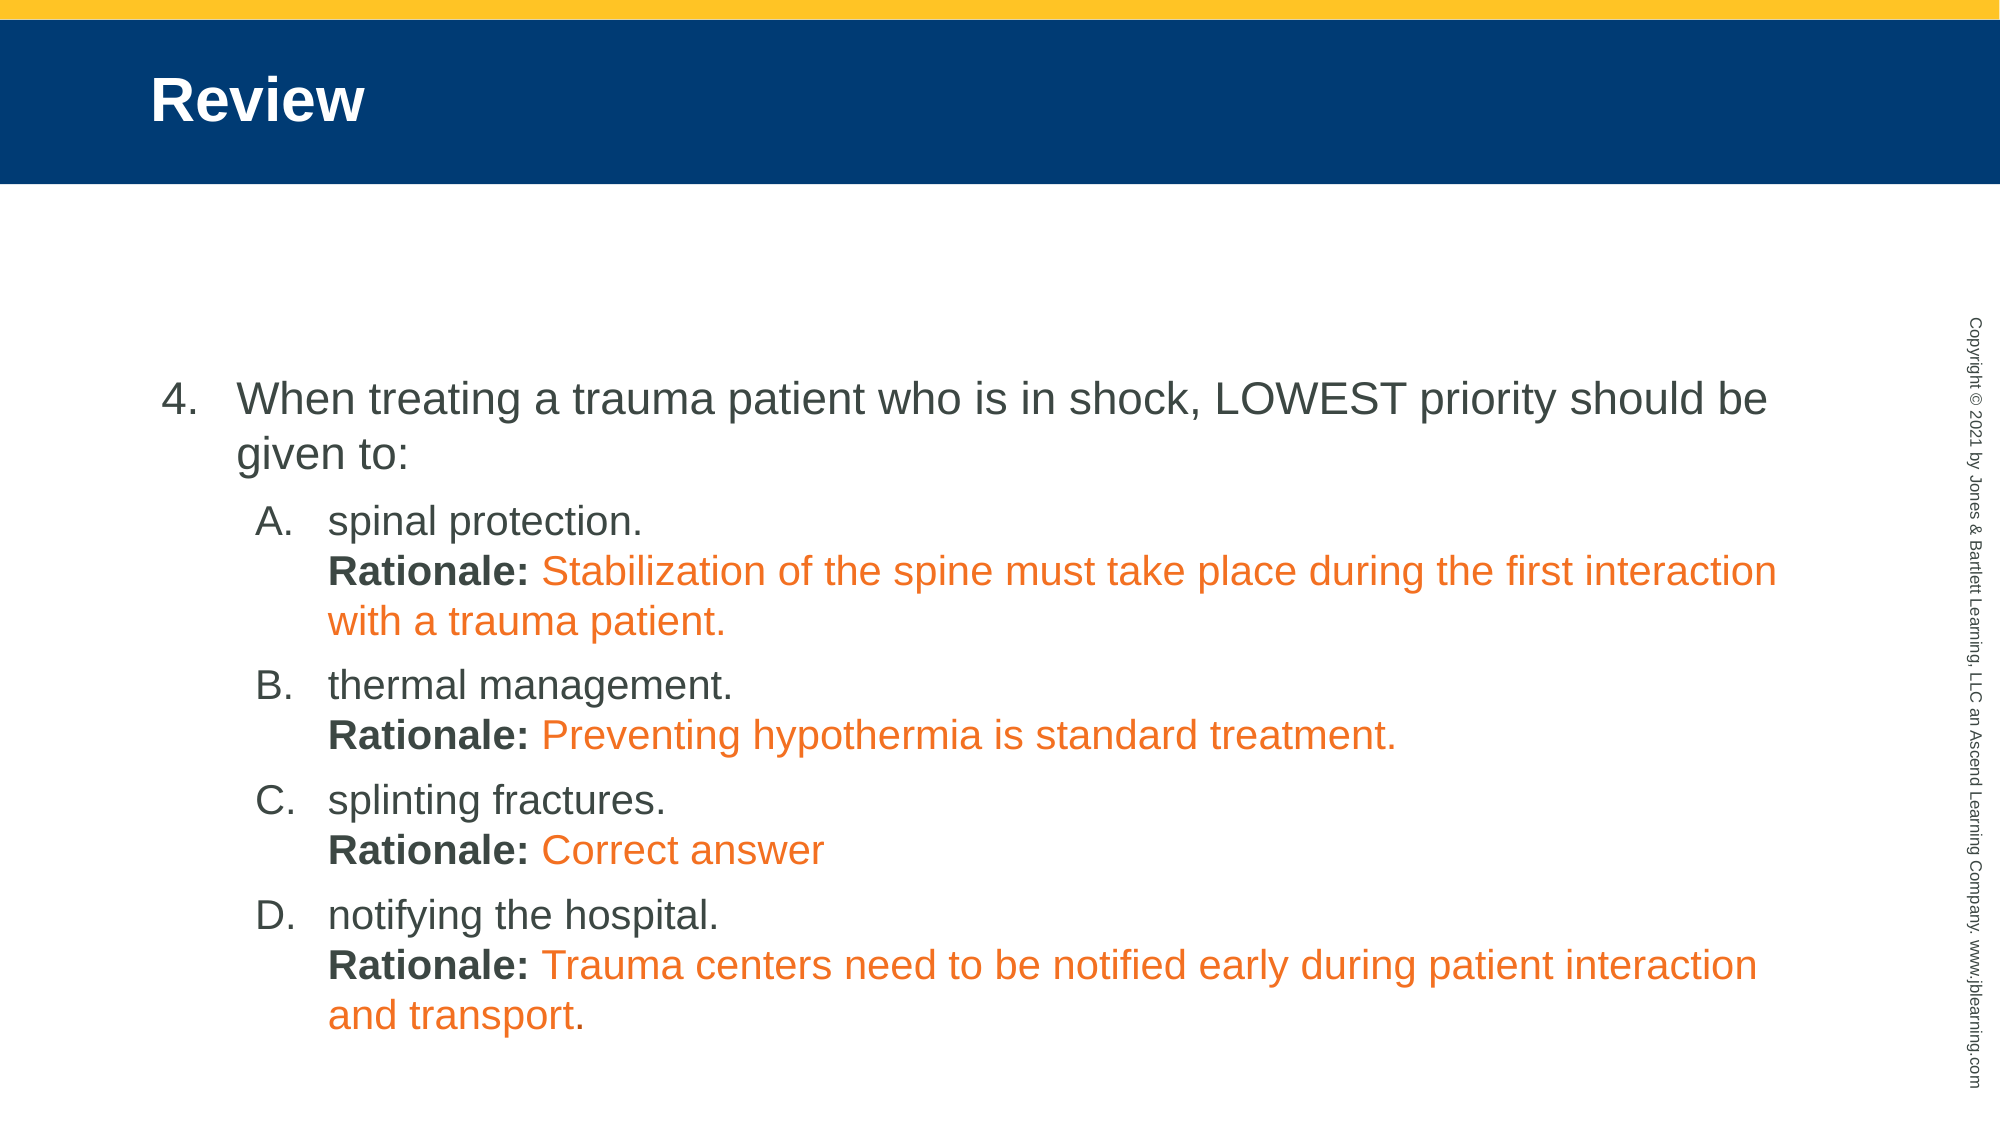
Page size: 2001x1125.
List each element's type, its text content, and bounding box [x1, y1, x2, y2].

list When treating a trauma patient who is in shock, LOWEST priority should be given to: spinal protection. Rationale: Stabilization of the spine must take place during the first interaction with a trauma patient. thermal management. Rationale: Preventing hypothermia is standard treatment. splinting fractures. Rationale: Correct answer notifying the hospital. Rationale: Trauma centers need to be notified early during patient interaction and transport. [146, 361, 1859, 1016]
title Review [0, 19, 2000, 185]
